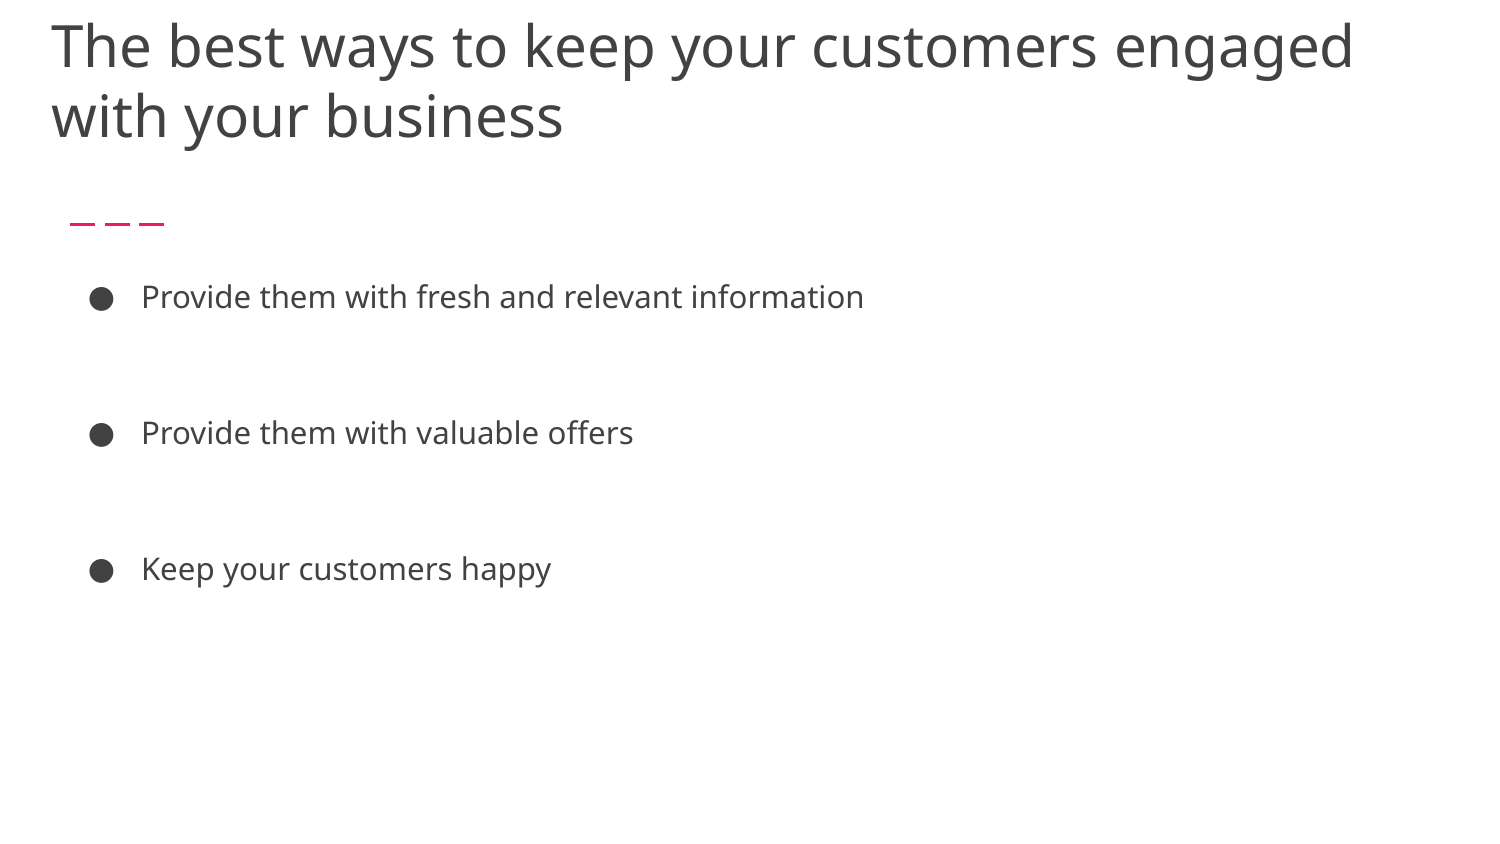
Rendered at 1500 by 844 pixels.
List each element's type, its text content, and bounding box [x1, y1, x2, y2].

list Provide them with fresh and relevant information Provide them with valuable offers Keep your customers happy [51, 256, 1449, 765]
title The best ways to keep your customers engaged with your business [36, 61, 1476, 165]
